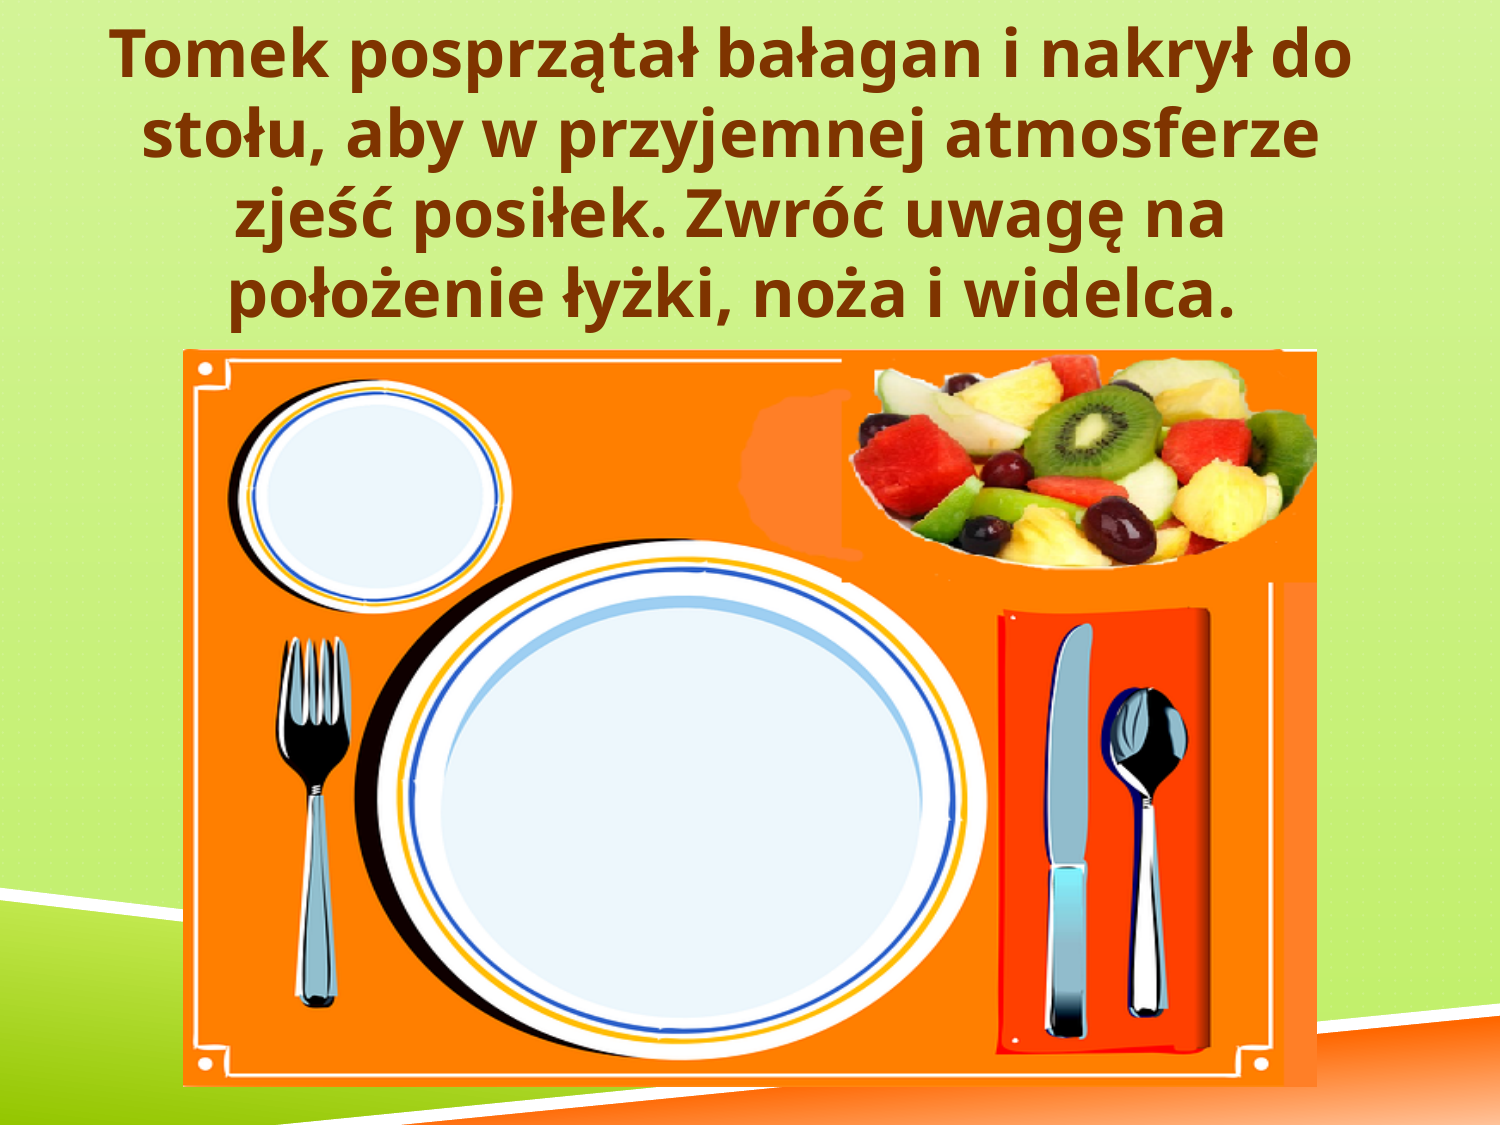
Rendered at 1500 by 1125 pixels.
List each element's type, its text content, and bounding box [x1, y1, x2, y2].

list Tomek posprzątał bałagan i nakrył do stołu, aby w przyjemnej atmosferze zjeść posiłek. Zwróć uwagę na położenie łyżki, noża i widelca. [88, 2, 1364, 351]
picture [182, 349, 1318, 1088]
